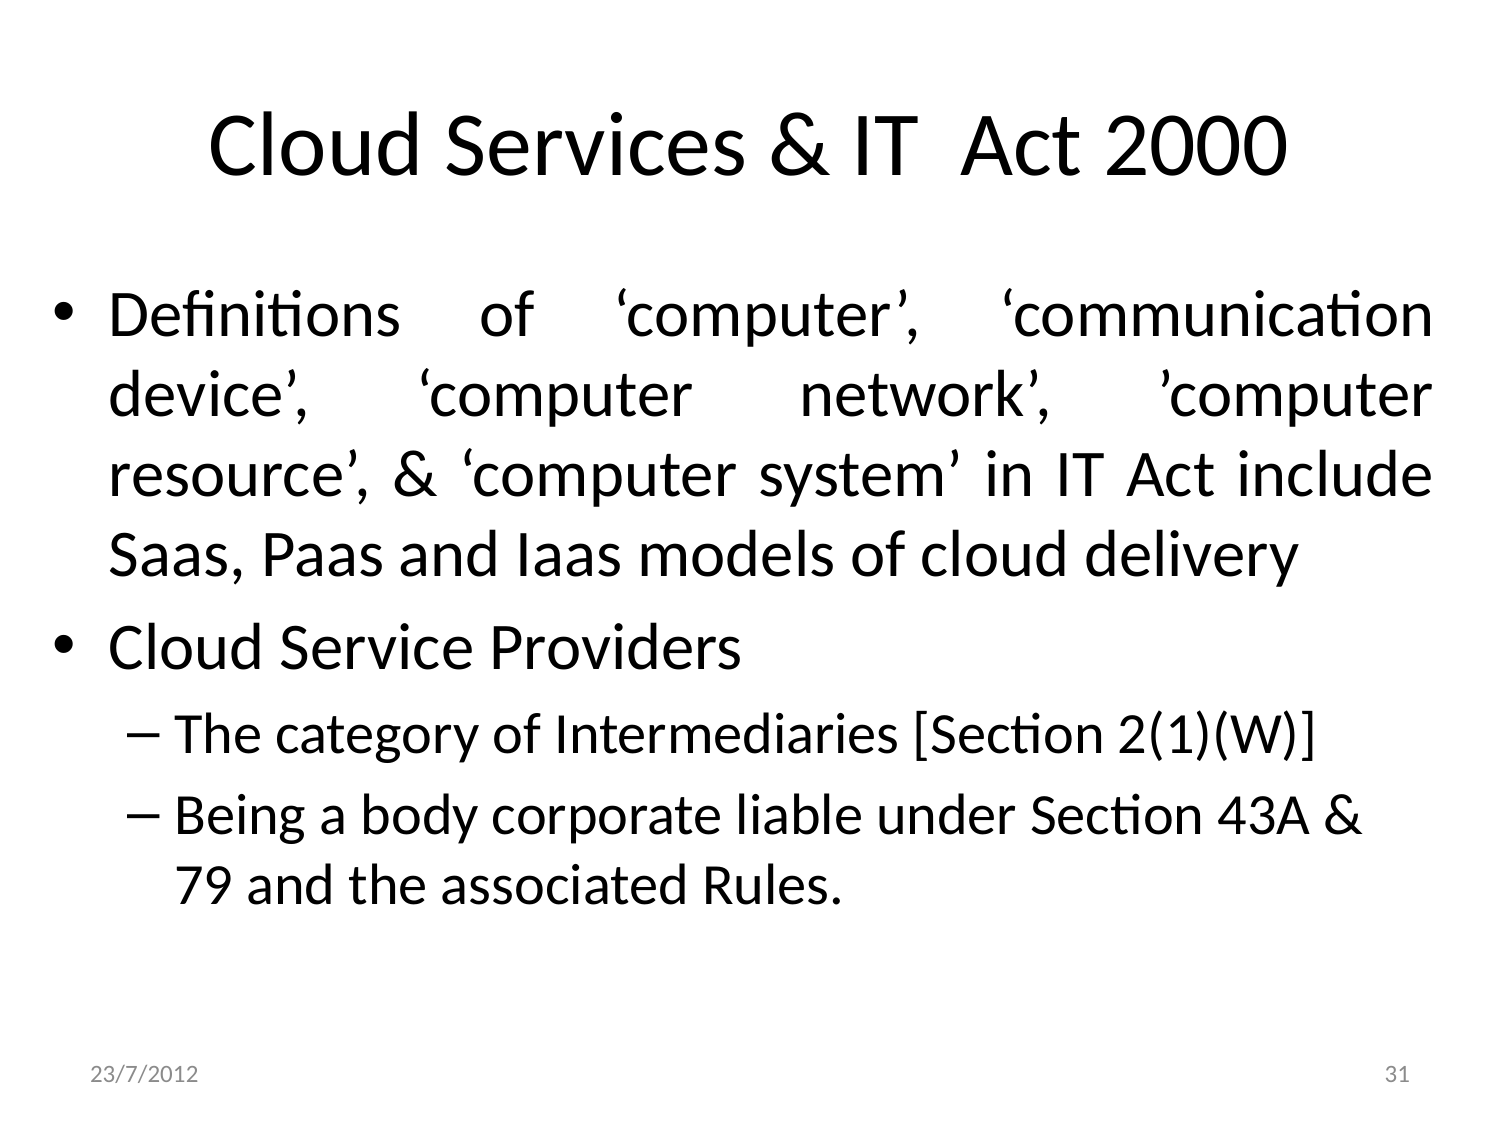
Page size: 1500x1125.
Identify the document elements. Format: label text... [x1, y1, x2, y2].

title Cloud Services & IT Act 2000 [75, 45, 1425, 233]
list Definitions of ‘computer’, ‘communication device’, ‘computer network’, ’computer resource’, & ‘computer system’ in IT Act include Saas, Paas and Iaas models of cloud delivery Cloud Service Providers The category of Intermediaries [Section 2(1)(W)] Being a body corporate liable under Section 43A & 79 and the associated Rules. [37, 262, 1450, 1005]
slide_number 31 [1074, 1042, 1425, 1103]
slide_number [75, 1042, 425, 1103]
